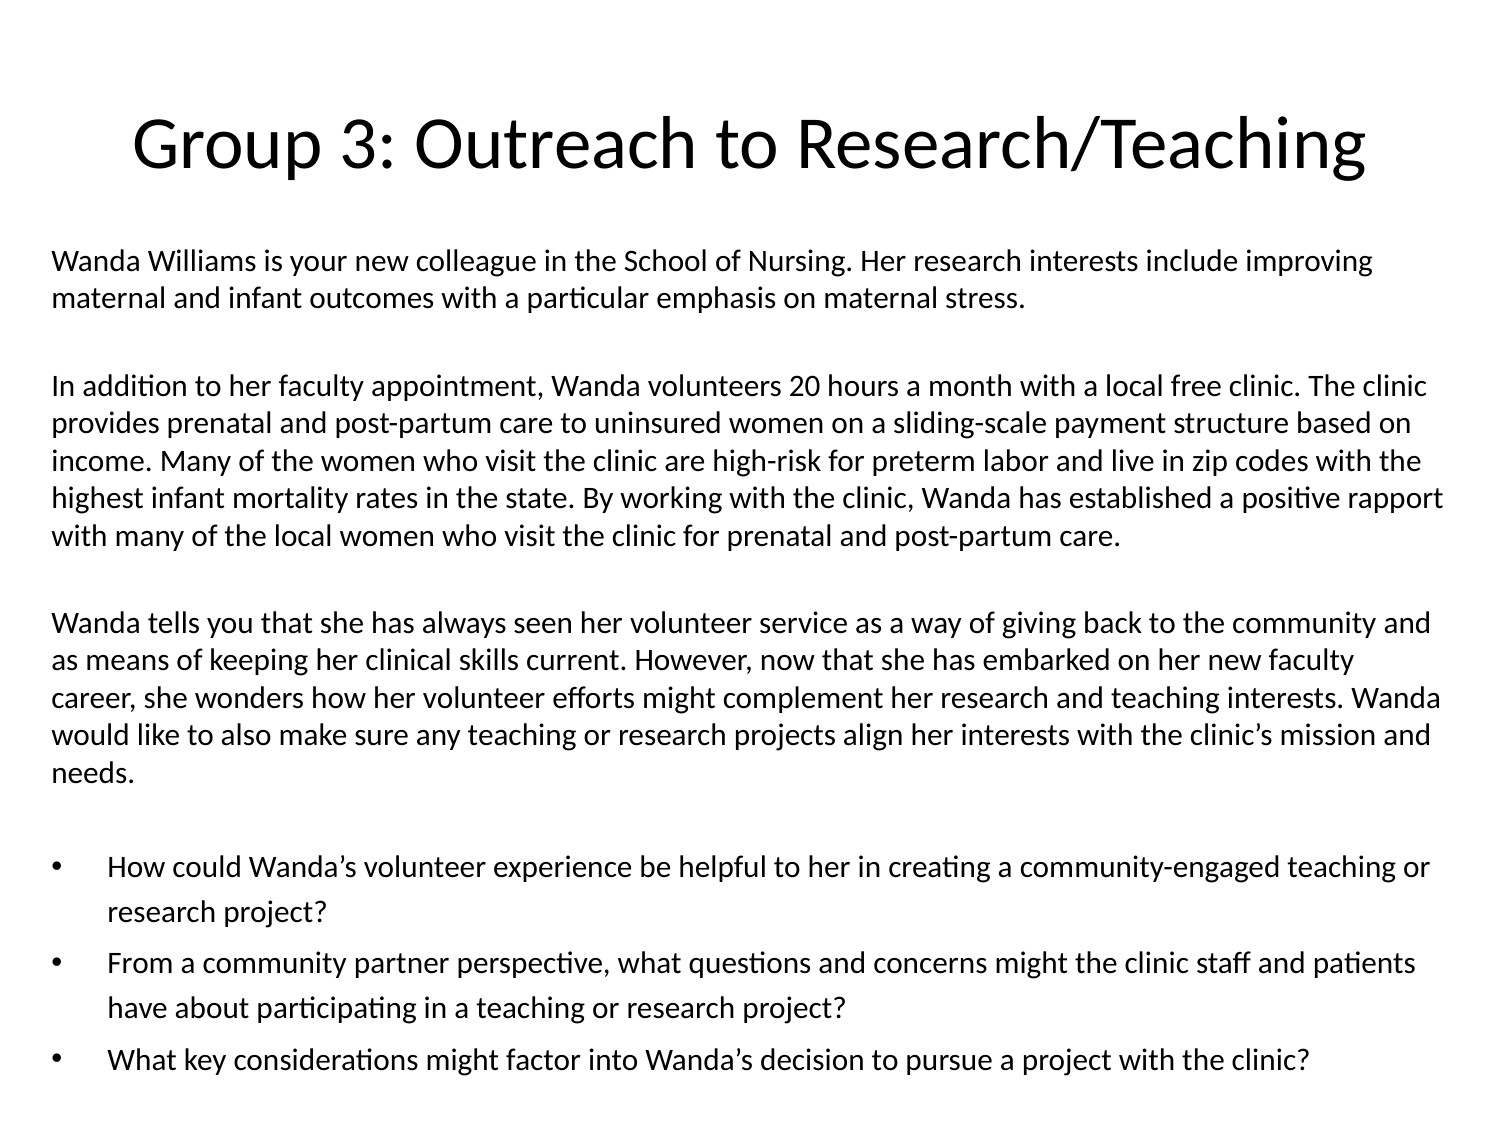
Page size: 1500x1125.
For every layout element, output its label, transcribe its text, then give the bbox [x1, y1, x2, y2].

list Wanda Williams is your new colleague in the School of Nursing. Her research interests include improving maternal and infant outcomes with a particular emphasis on maternal stress. In addition to her faculty appointment, Wanda volunteers 20 hours a month with a local free clinic. The clinic provides prenatal and post-partum care to uninsured women on a sliding-scale payment structure based on income. Many of the women who visit the clinic are high-risk for preterm labor and live in zip codes with the highest infant mortality rates in the state. By working with the clinic, Wanda has established a positive rapport with many of the local women who visit the clinic for prenatal and post-partum care. Wanda tells you that she has always seen her volunteer service as a way of giving back to the community and as means of keeping her clinical skills current. However, now that she has embarked on her new faculty career, she wonders how her volunteer efforts might complement her research and teaching interests. Wanda would like to also make sure any teaching or research projects align her interests with the clinic’s mission and needs. How could Wanda’s volunteer experience be helpful to her in creating a community-engaged teaching or research project? From a community partner perspective, what questions and concerns might the clinic staff and patients have about participating in a teaching or research project? What key considerations might factor into Wanda’s decision to pursue a project with the clinic? [36, 232, 1464, 1071]
title Group 3: Outreach to Research/Teaching [75, 45, 1425, 232]
